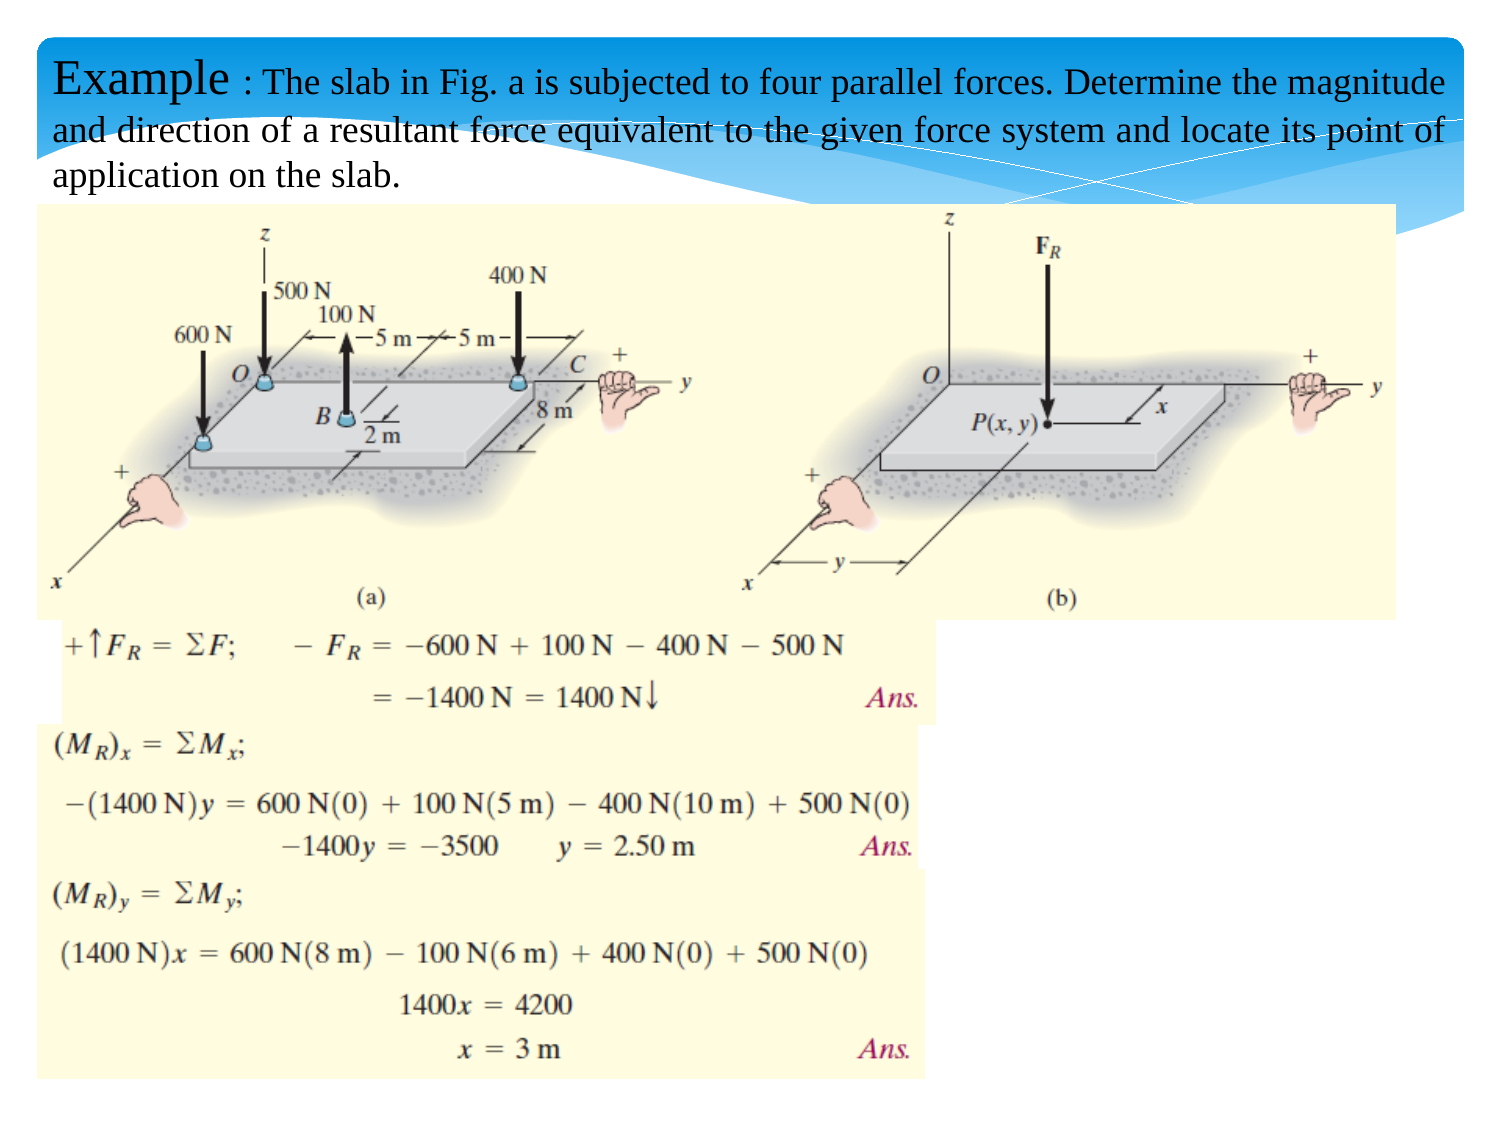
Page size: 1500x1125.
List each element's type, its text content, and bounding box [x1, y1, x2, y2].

picture [37, 203, 1396, 1080]
text_box Example : The slab in Fig. a is subjected to four parallel forces. Determine the magnitude and direction of a resultant force equivalent to the given force system and locate its point of application on the slab. [37, 37, 1463, 203]
